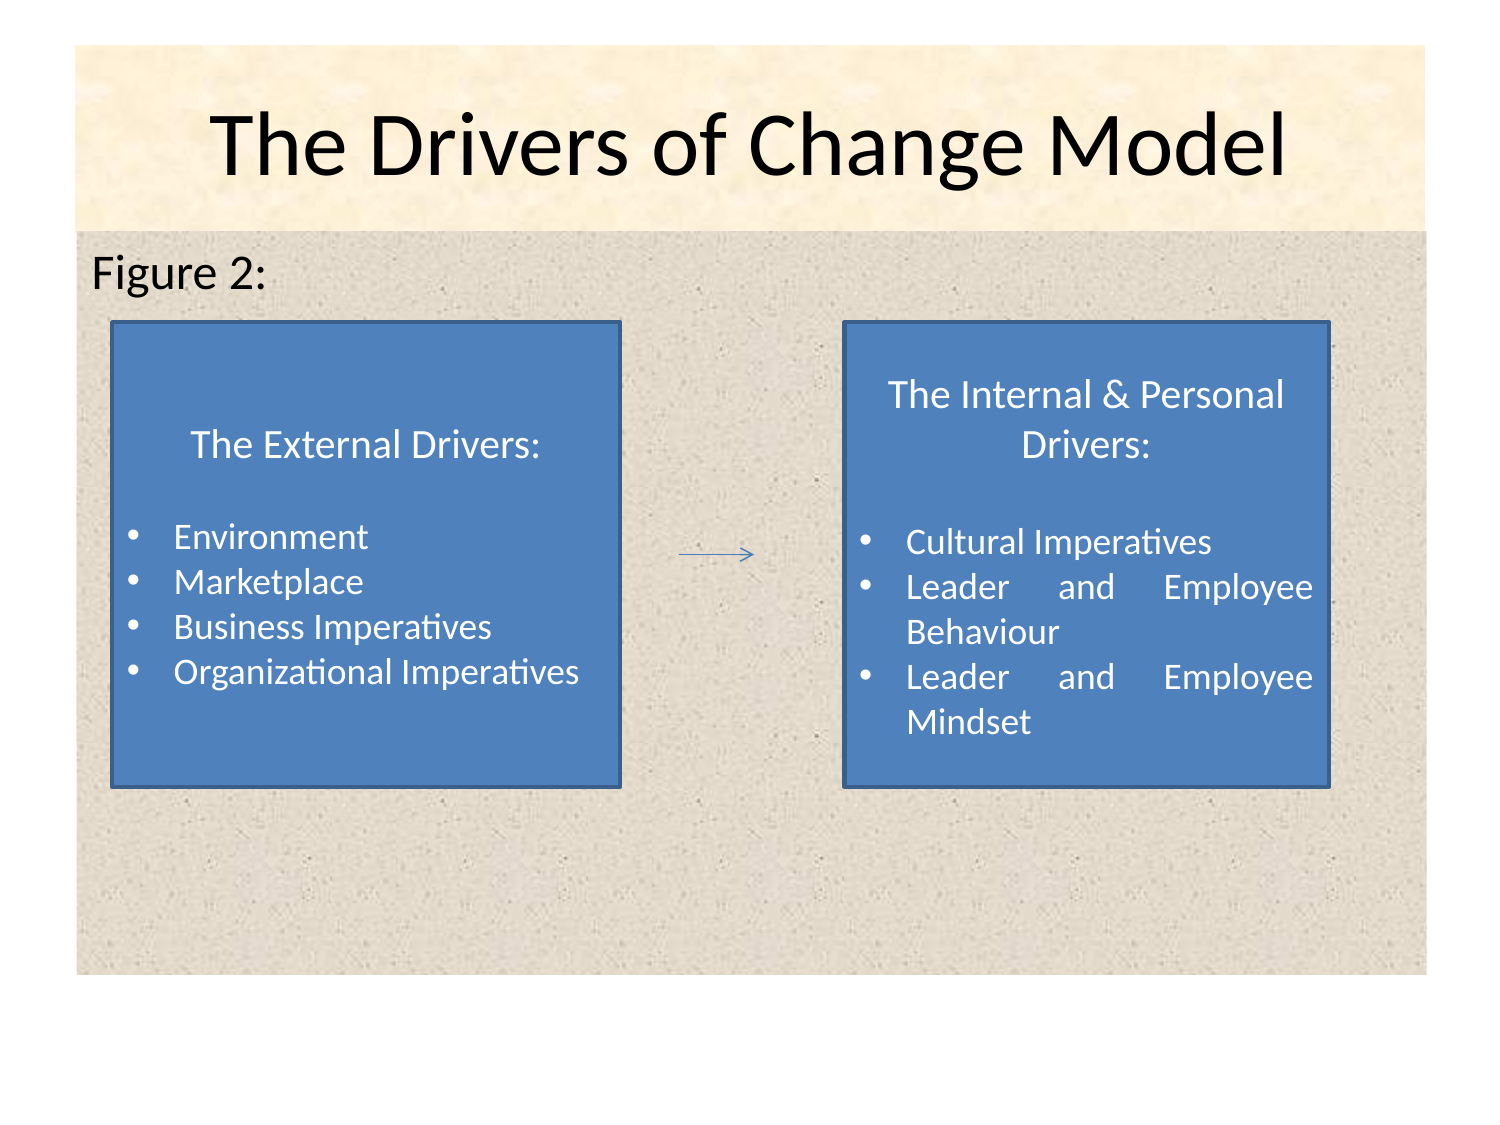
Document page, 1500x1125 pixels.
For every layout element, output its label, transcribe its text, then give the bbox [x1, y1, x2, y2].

text_box The External Drivers: Environment Marketplace Business Imperatives Organizational Imperatives [110, 320, 622, 789]
title The Drivers of Change Model [75, 45, 1425, 233]
text_box The Internal & Personal Drivers: Cultural Imperatives Leader and Employee Behaviour Leader and Employee Mindset [842, 320, 1331, 789]
list Figure 2: [76, 231, 1427, 975]
